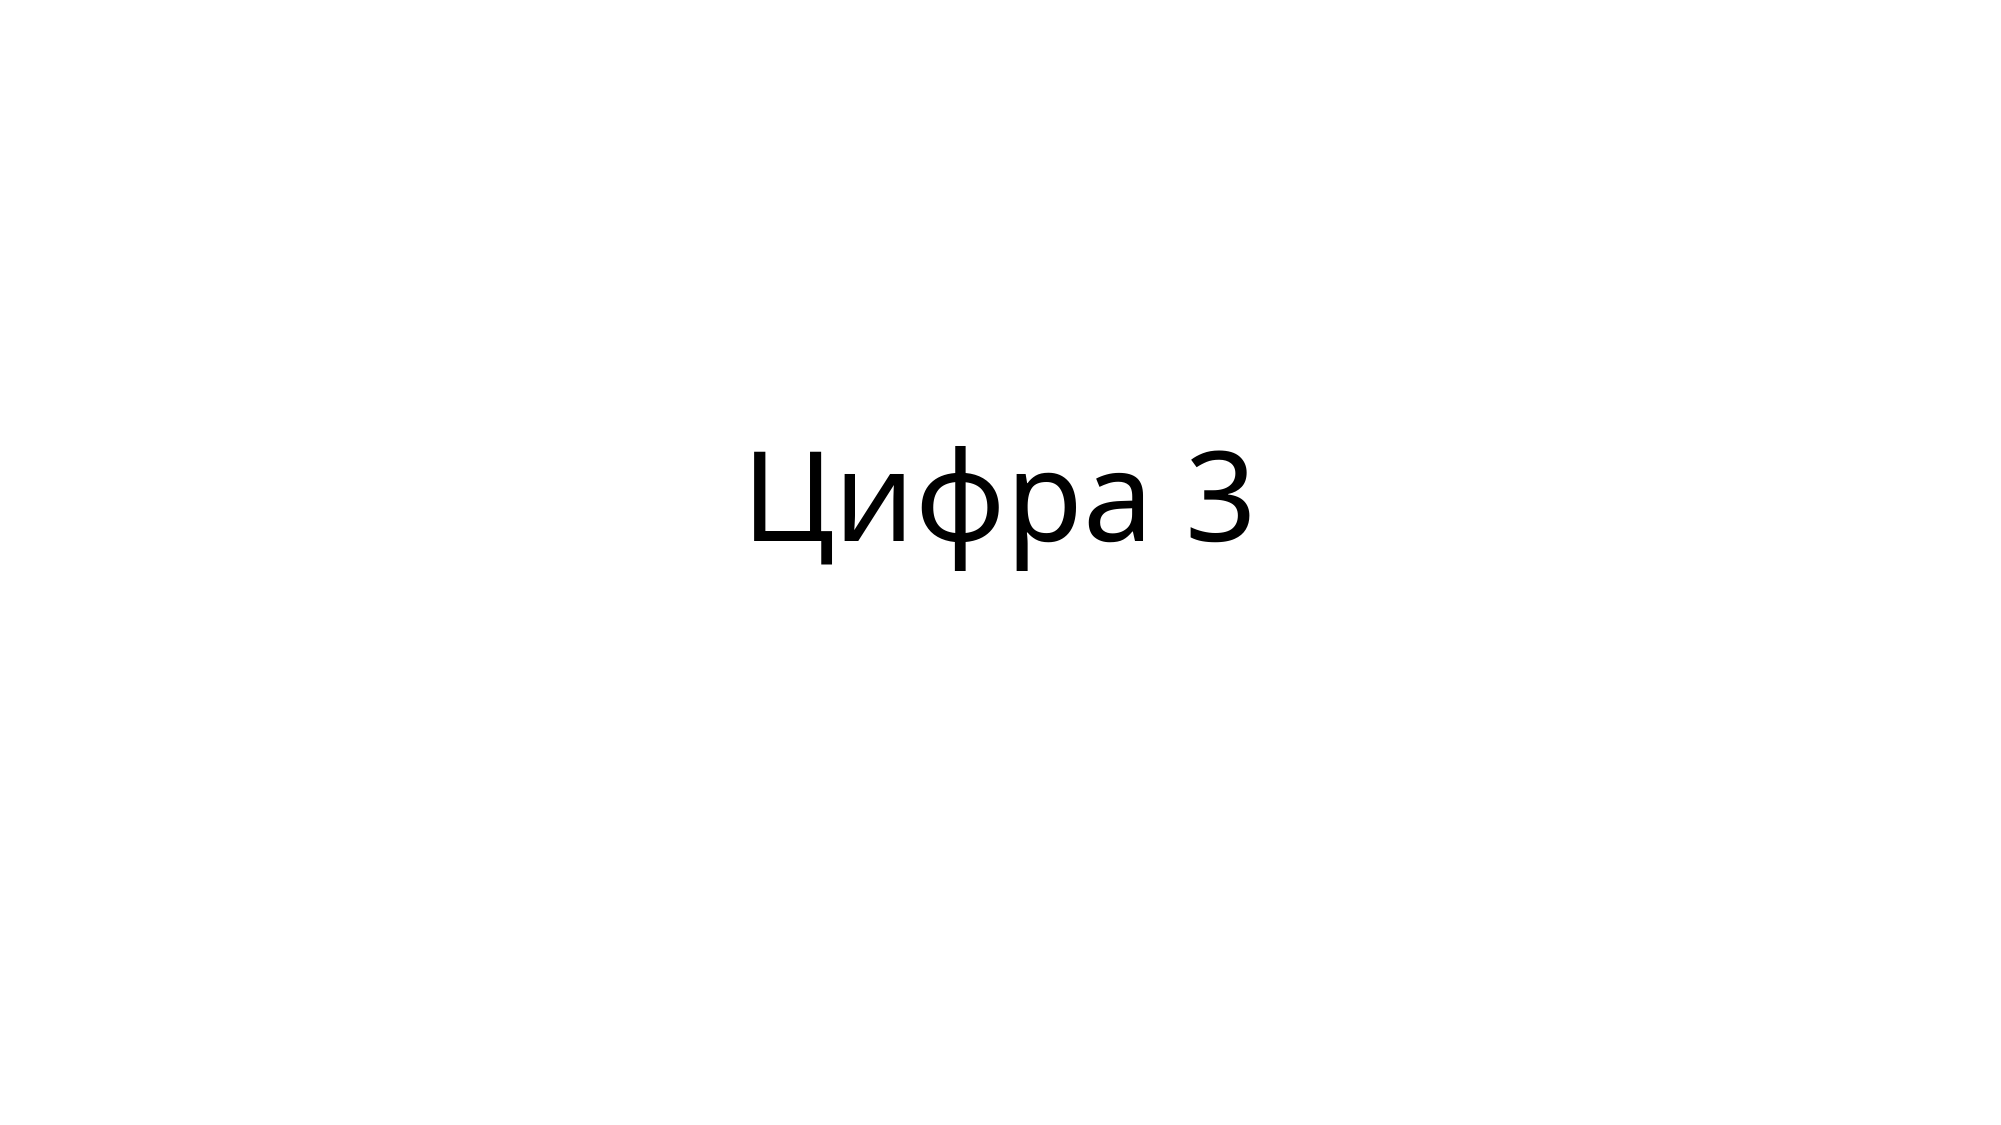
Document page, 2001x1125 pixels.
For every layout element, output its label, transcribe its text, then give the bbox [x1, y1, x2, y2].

title Цифра 3 [249, 184, 1750, 576]
